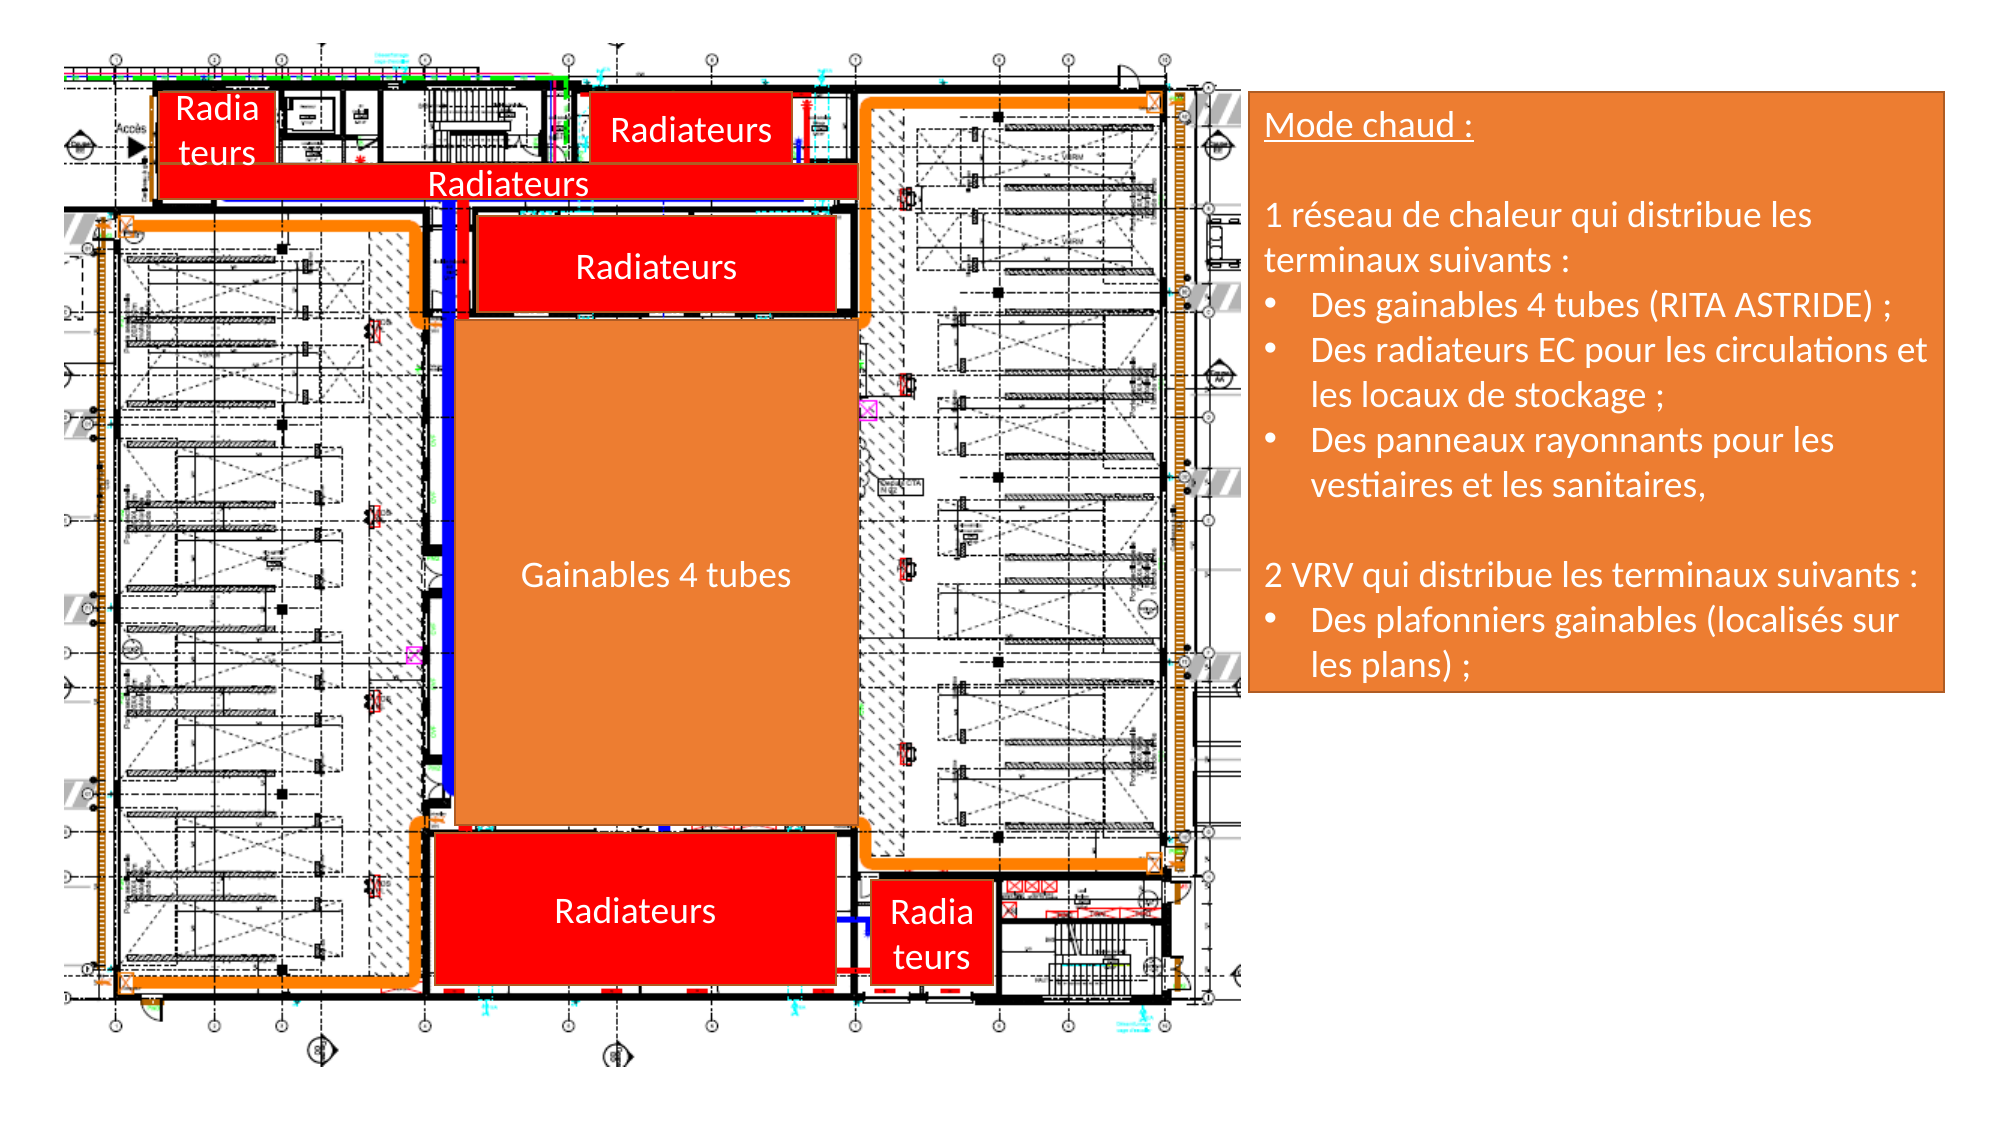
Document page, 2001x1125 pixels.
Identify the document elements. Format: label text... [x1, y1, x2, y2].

text_box Mode chaud : 1 réseau de chaleur qui distribue les terminaux suivants : Des gainables 4 tubes (RITA ASTRIDE) ; Des radiateurs EC pour les circulations et les locaux de stockage ; Des panneaux rayonnants pour les vestiaires et les sanitaires, 2 VRV qui distribue les terminaux suivants : Des plafonniers gainables (localisés sur les plans) ; [1248, 91, 1945, 693]
picture [63, 43, 1241, 1067]
